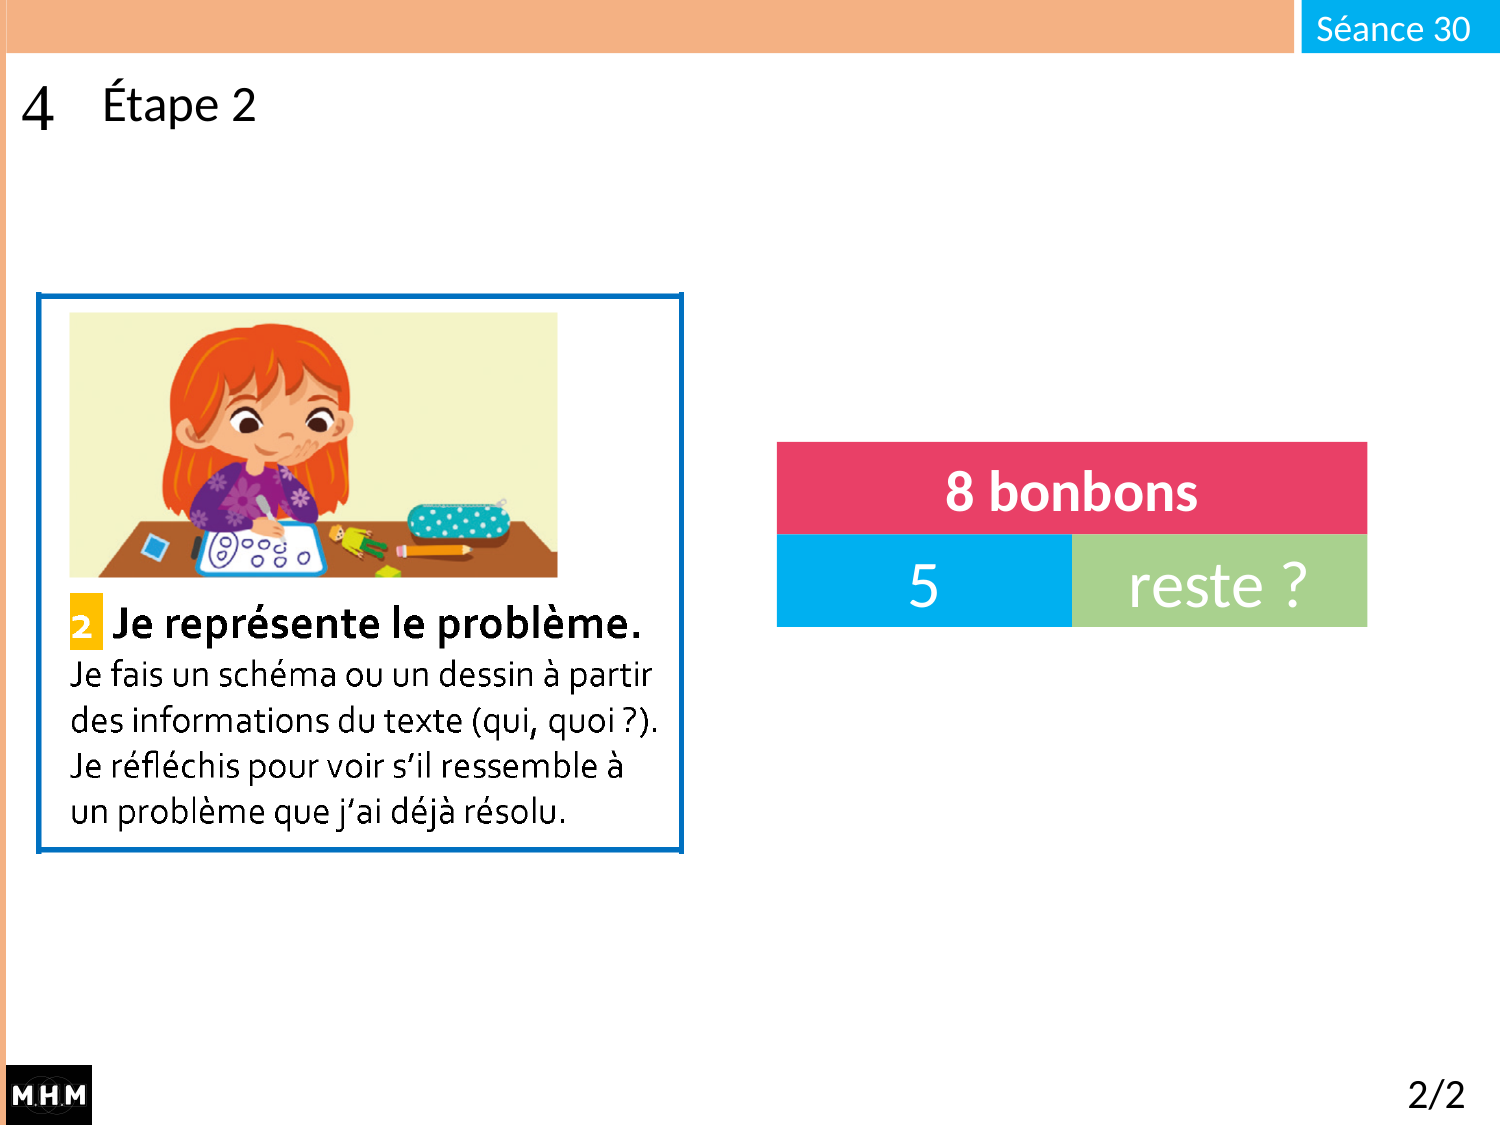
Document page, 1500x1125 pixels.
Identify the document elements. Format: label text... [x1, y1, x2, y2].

text_box reste ? [1071, 533, 1368, 628]
title Étape 2 [87, 32, 1382, 140]
text_box 8 bonbons [776, 441, 1368, 533]
picture [34, 292, 685, 854]
text_box 5 [776, 533, 1071, 628]
list 2/2 [1373, 1064, 1500, 1125]
picture [6, 1065, 92, 1125]
